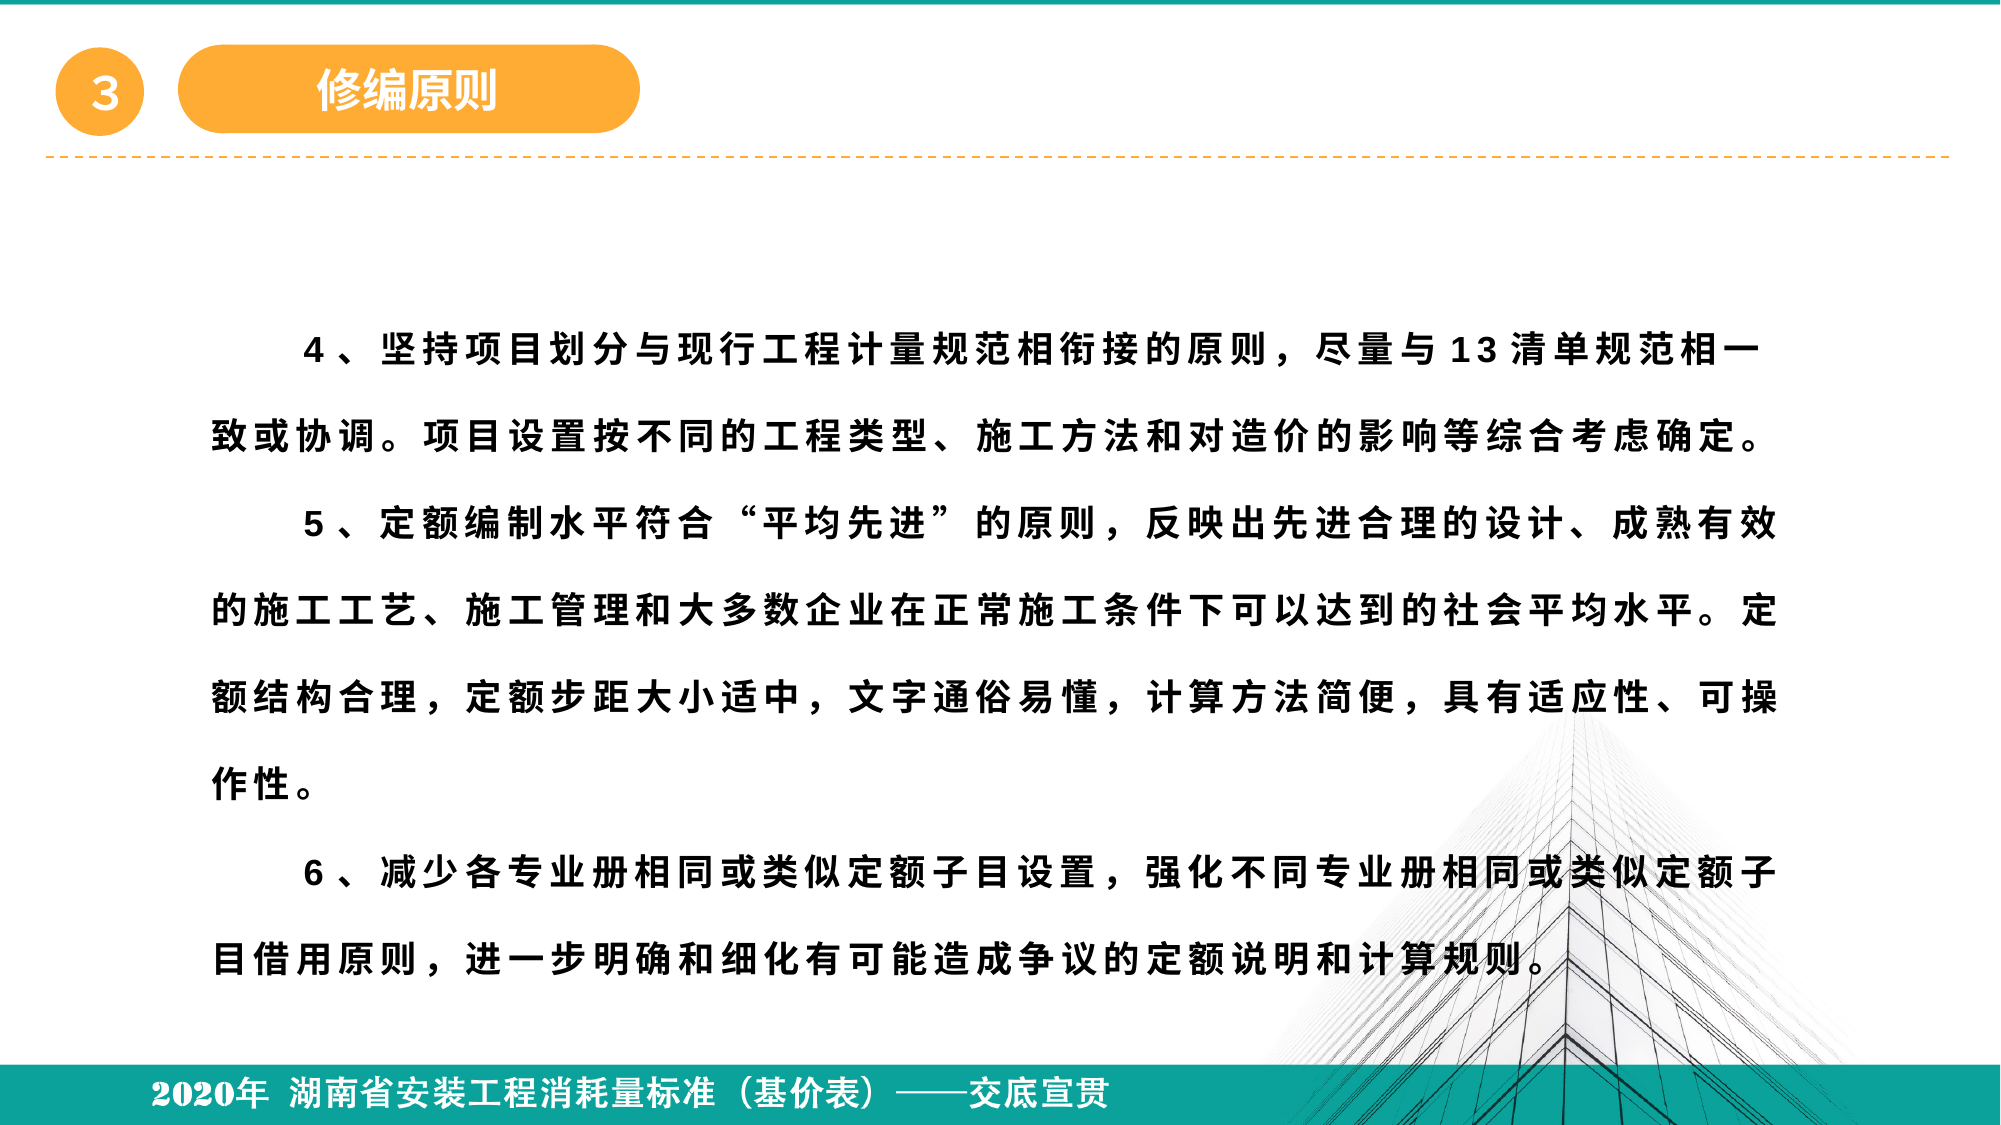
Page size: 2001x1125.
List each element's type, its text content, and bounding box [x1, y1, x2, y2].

title 4、坚持项目划分与现行工程计量规范相衔接的原则，尽量与13清单规范相一致或协调。项目设置按不同的工程类型、施工方法和对造价的影响等综合考虑确定。 5、定额编制水平符合“平均先进”的原则，反映出先进合理的设计、成熟有效的施工工艺、施工管理和大多数企业在正常施工条件下可以达到的社会平均水平。定额结构合理，定额步距大小适中，文字通俗易懂，计算方法简便，具有适应性、可操作性。 6、减少各专业册相同或类似定额子目设置，强化不同专业册相同或类似定额子目借用原则，进一步明确和细化有可能造成争议的定额说明和计算规则。 [195, 194, 1805, 1027]
slide_number [1918, 0, 2000, 52]
picture [0, 0, 2001, 1125]
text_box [45, 44, 1955, 158]
